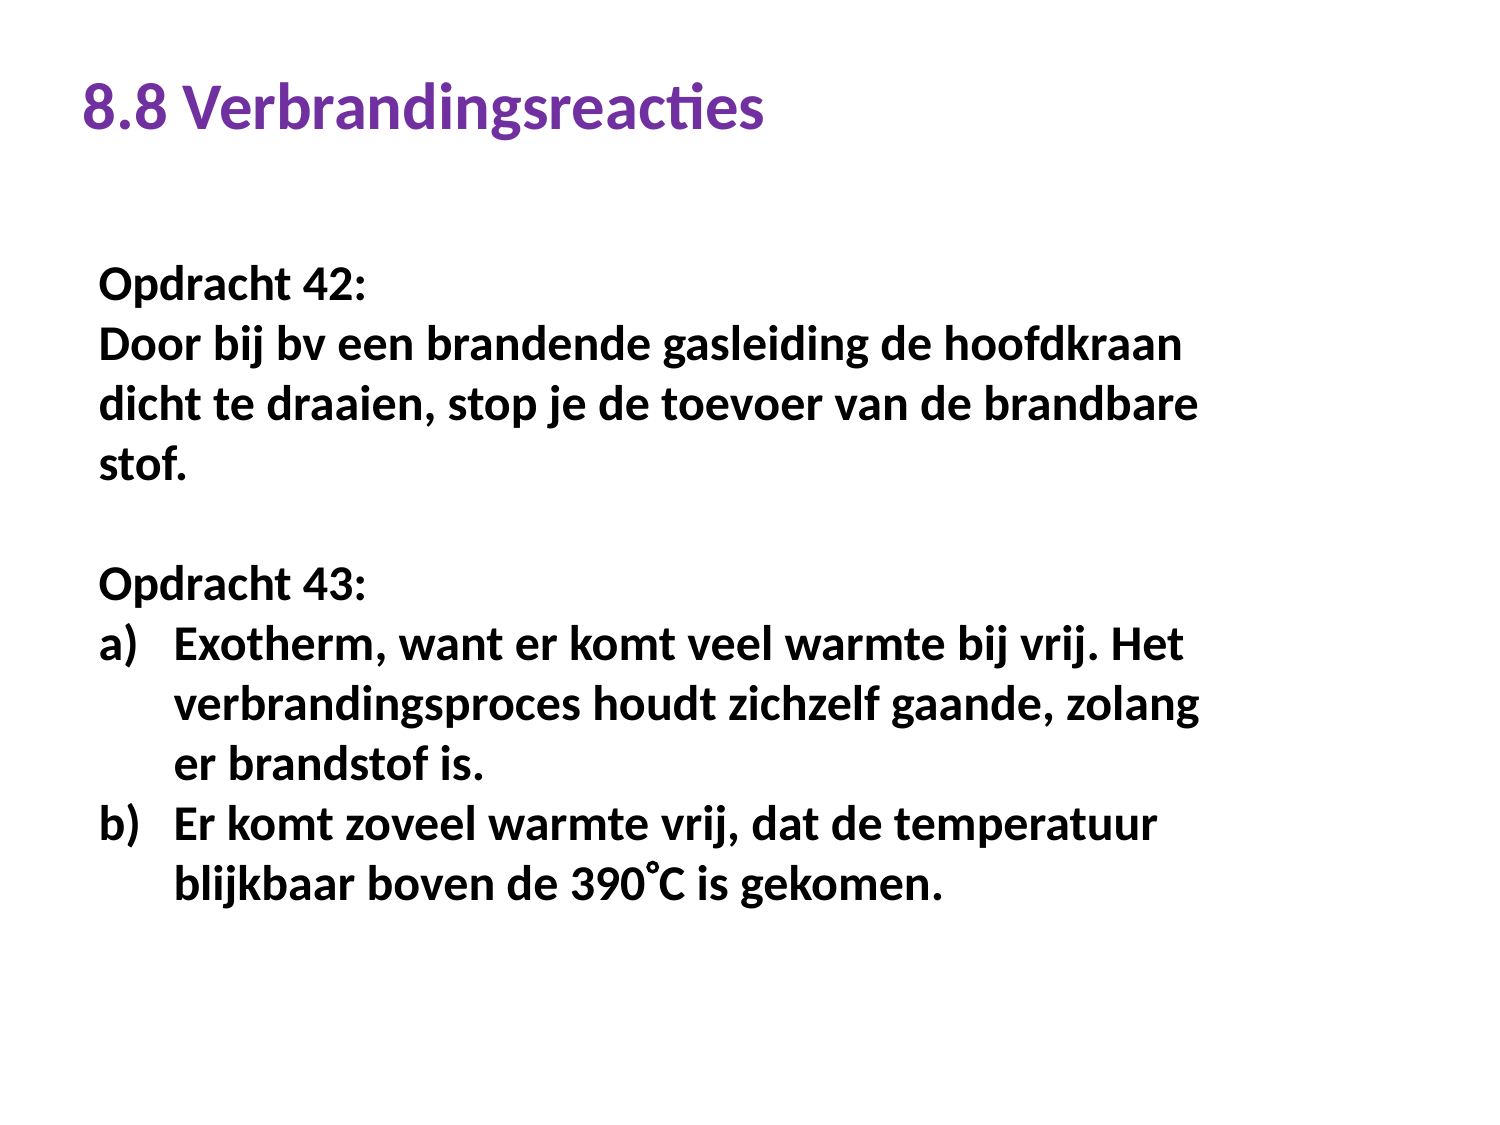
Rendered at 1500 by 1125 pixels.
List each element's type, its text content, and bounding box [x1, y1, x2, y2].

title 8.8 Verbrandingsreacties [67, 26, 1466, 180]
text_box Opdracht 42: Door bij bv een brandende gasleiding de hoofdkraan dicht te draaien, stop je de toevoer van de brandbare stof. Opdracht 43: Exotherm, want er komt veel warmte bij vrij. Het verbrandingsproces houdt zichzelf gaande, zolang er brandstof is. Er komt zoveel warmte vrij, dat de temperatuur blijkbaar boven de 390C is gekomen. [83, 182, 1253, 918]
